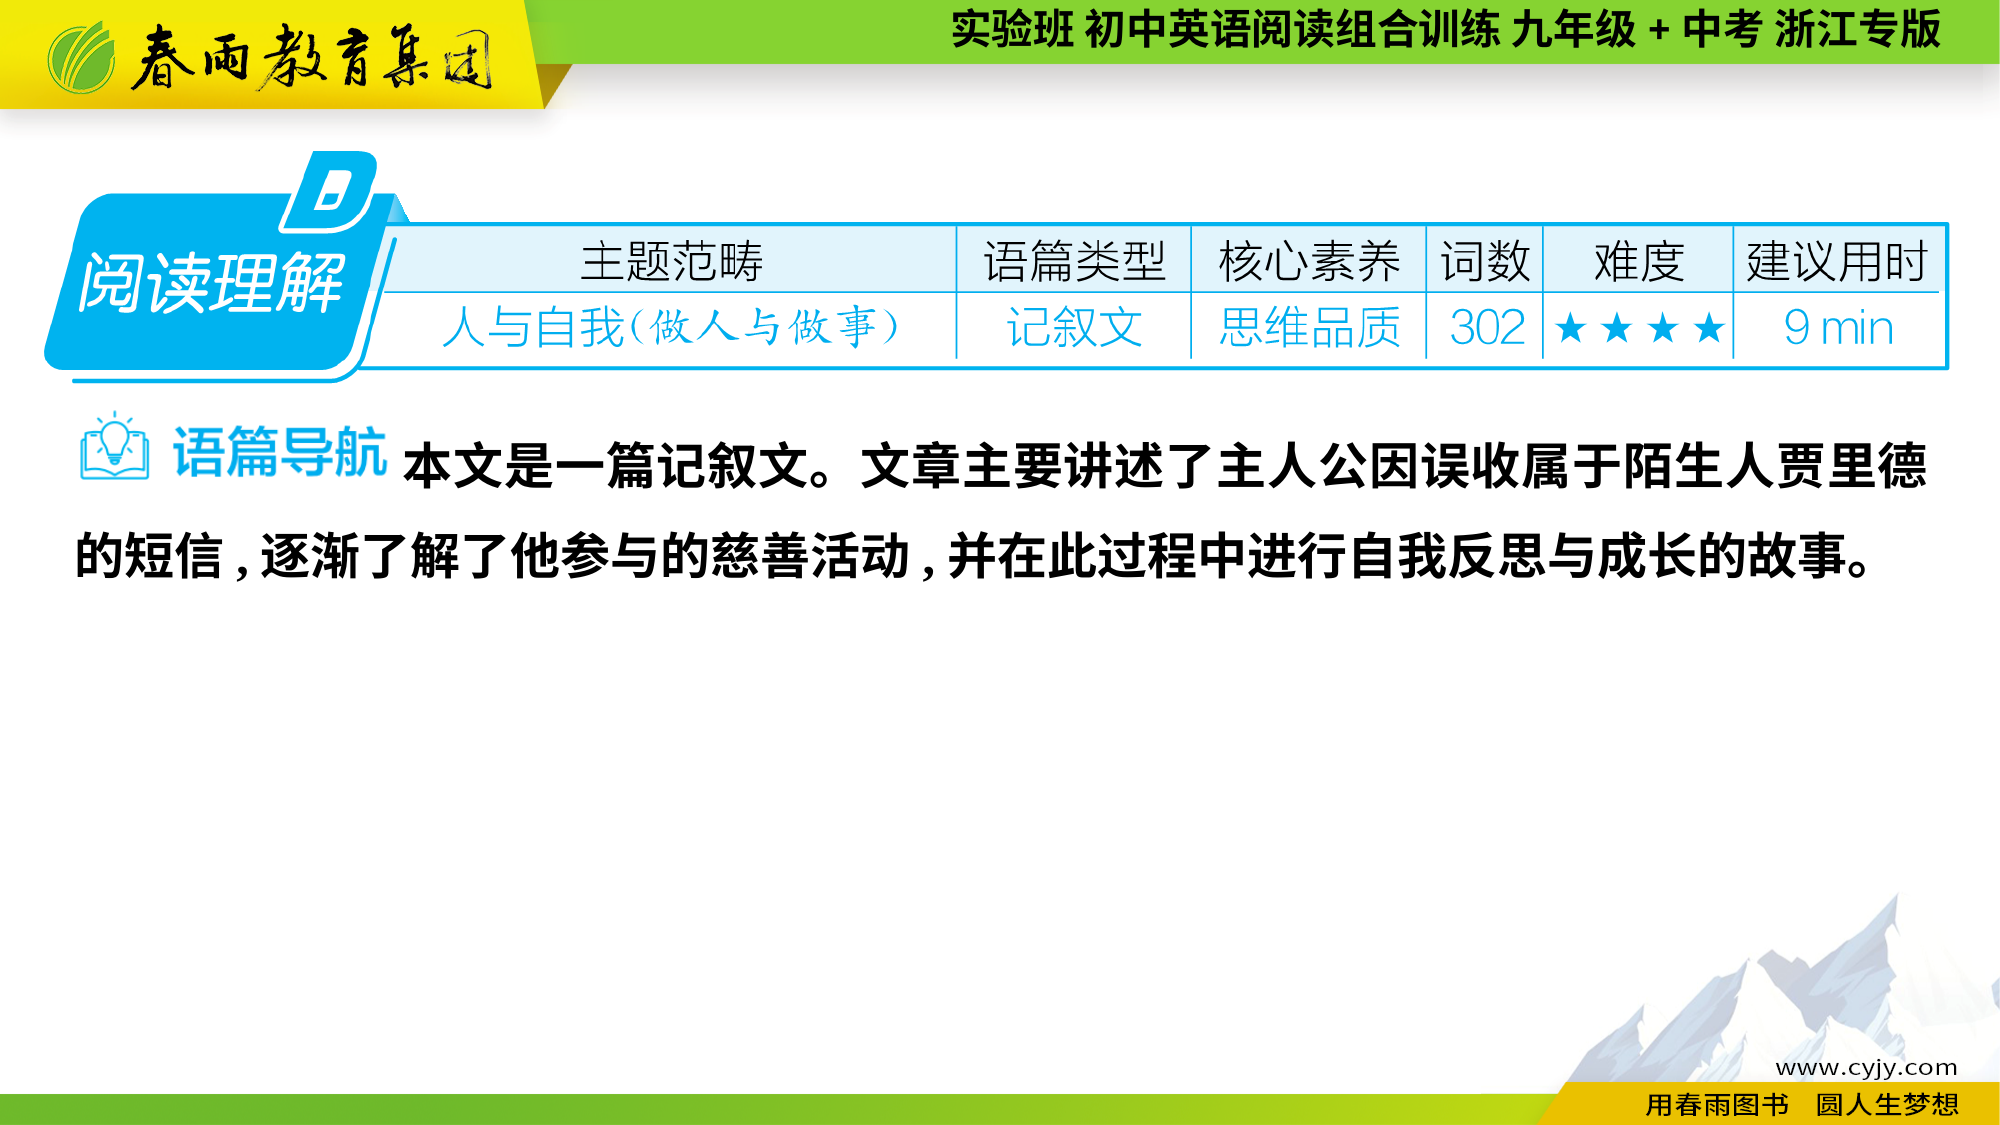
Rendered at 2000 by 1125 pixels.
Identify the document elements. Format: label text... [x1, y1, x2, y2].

picture [0, 0, 2000, 1125]
list 本文是一篇记叙文。文章主要讲述了主人公因误收属于陌生人贾里德的短信,逐渐了解了他参与的慈善活动,并在此过程中进行自我反思与成长的故事。 [59, 409, 1944, 594]
